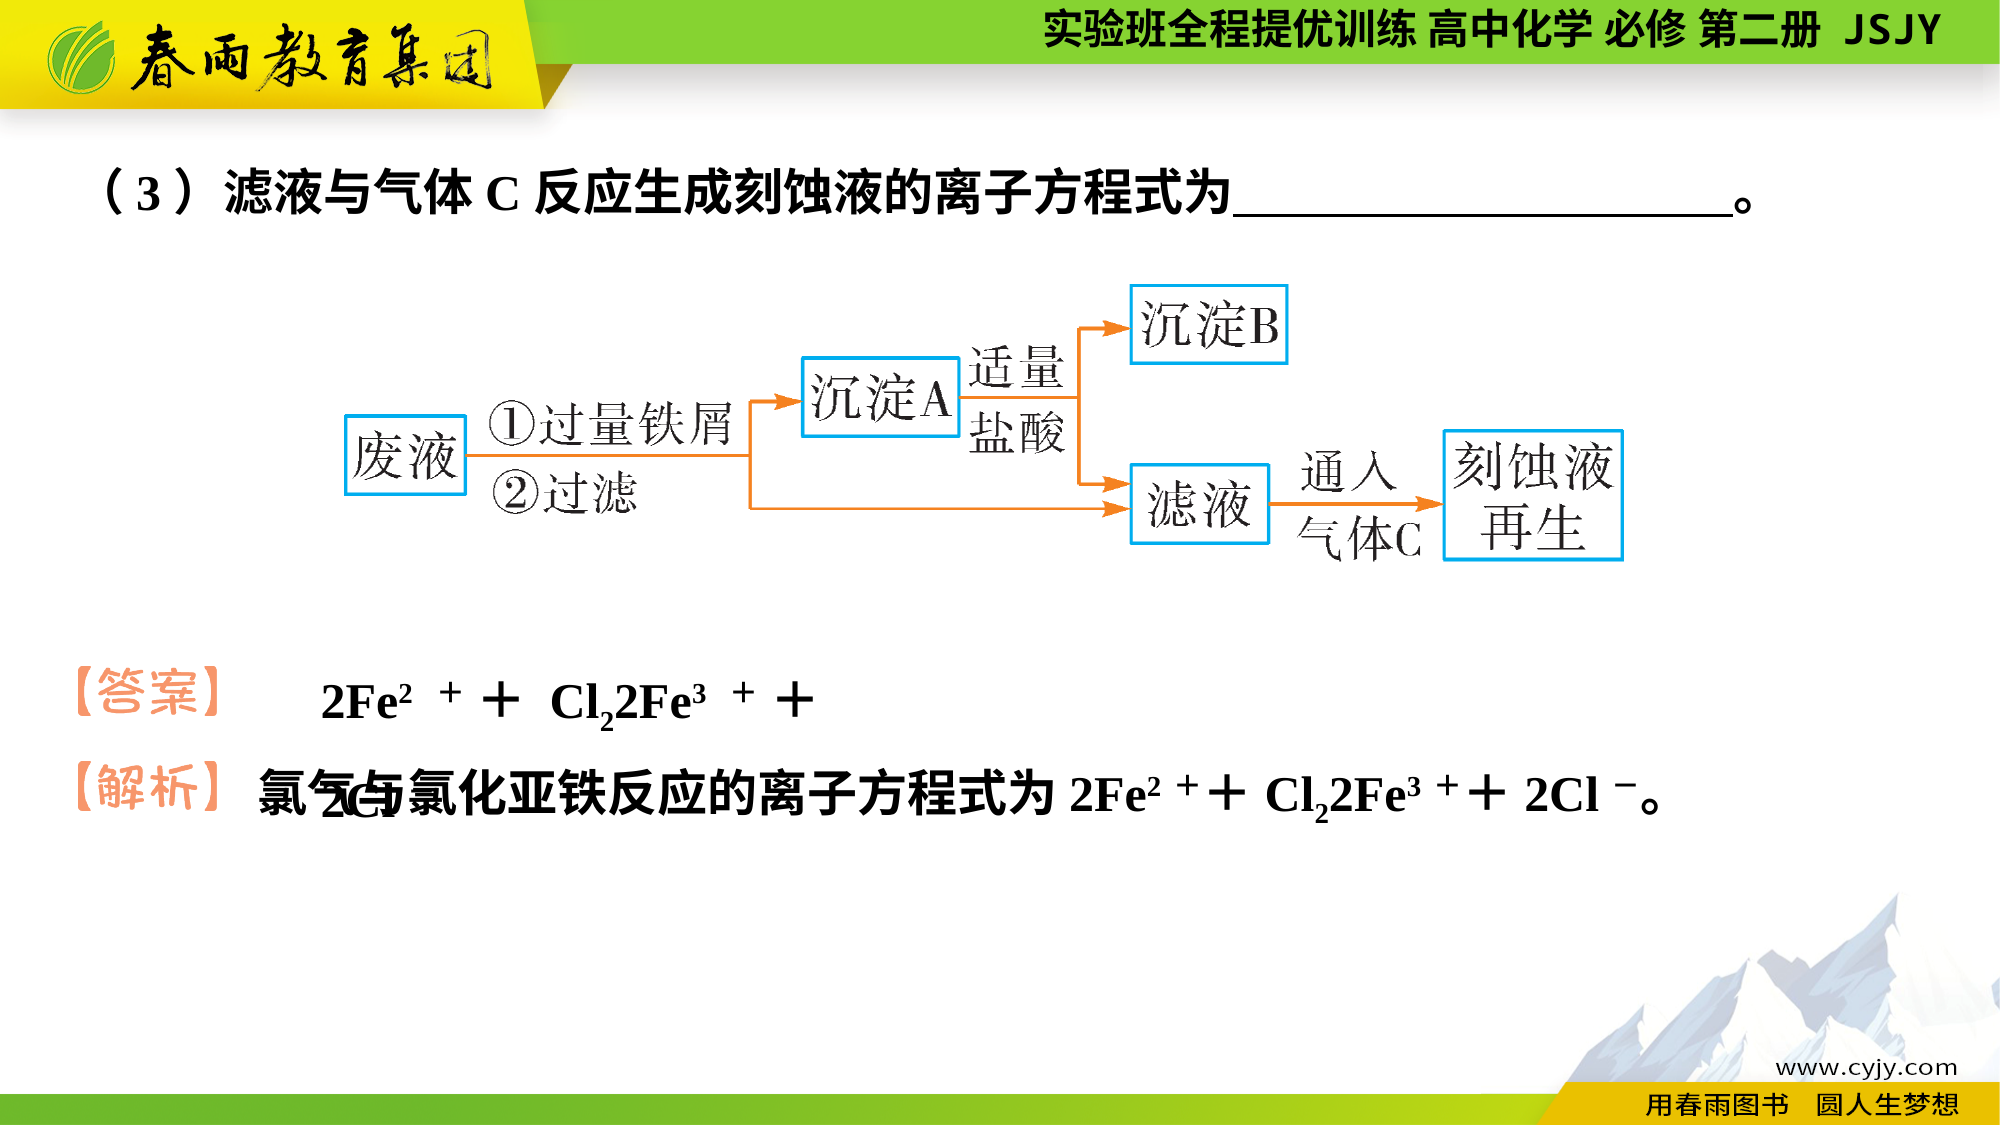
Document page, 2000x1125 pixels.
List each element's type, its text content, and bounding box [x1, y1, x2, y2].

picture [0, 0, 2000, 1125]
list （3）滤液与气体C反应生成刻蚀液的离子方程式为 。 [59, 122, 1944, 217]
